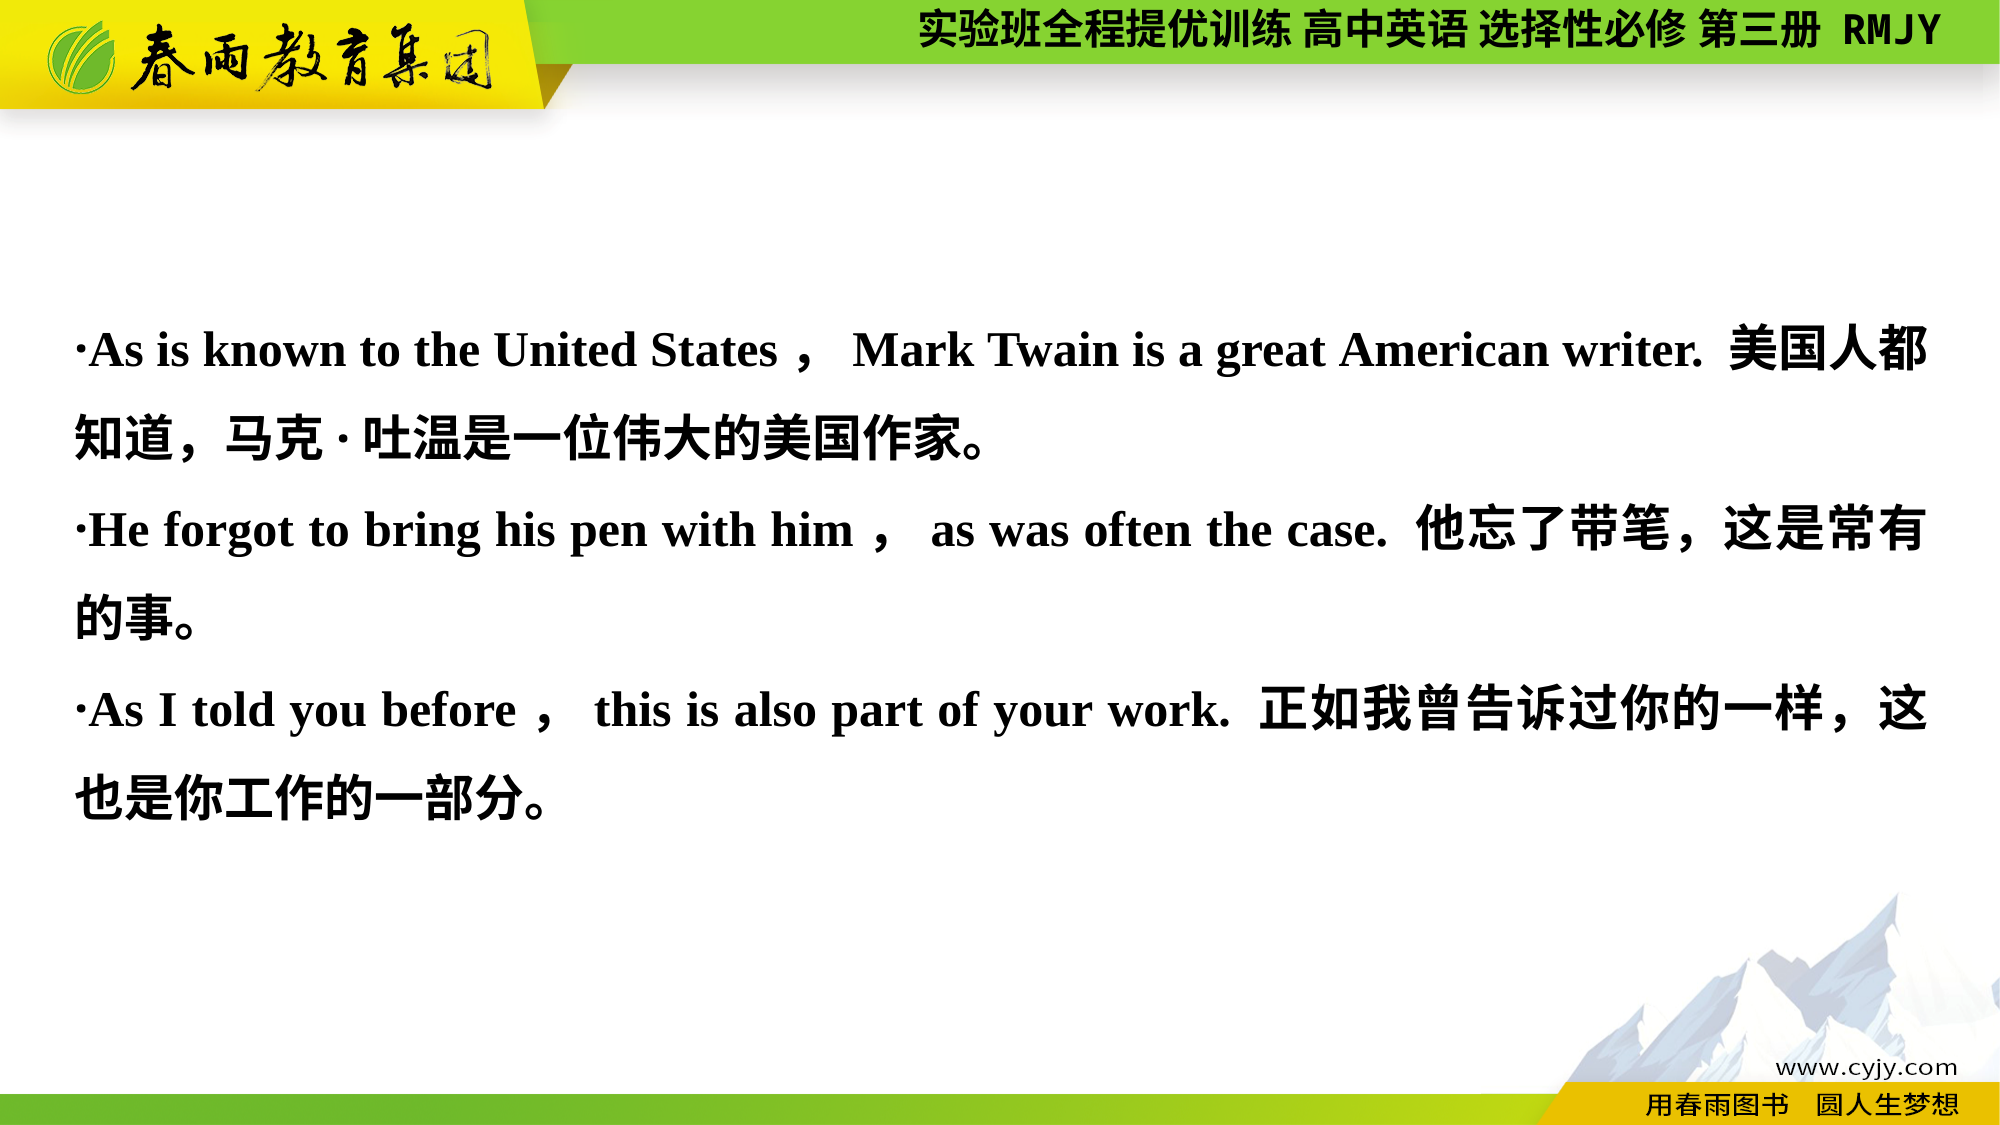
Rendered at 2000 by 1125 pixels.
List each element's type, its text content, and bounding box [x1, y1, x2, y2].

picture [0, 0, 2000, 1125]
list ·As is known to the United States，Mark Twain is a great American writer. 美国人都知道，马克·吐温是一位伟大的美国作家。 ·He forgot to bring his pen with him，as was often the case. 他忘了带笔，这是常有的事。 ·As I told you before，this is also part of your work. 正如我曾告诉过你的一样，这也是你工作的一部分。 [59, 278, 1944, 840]
